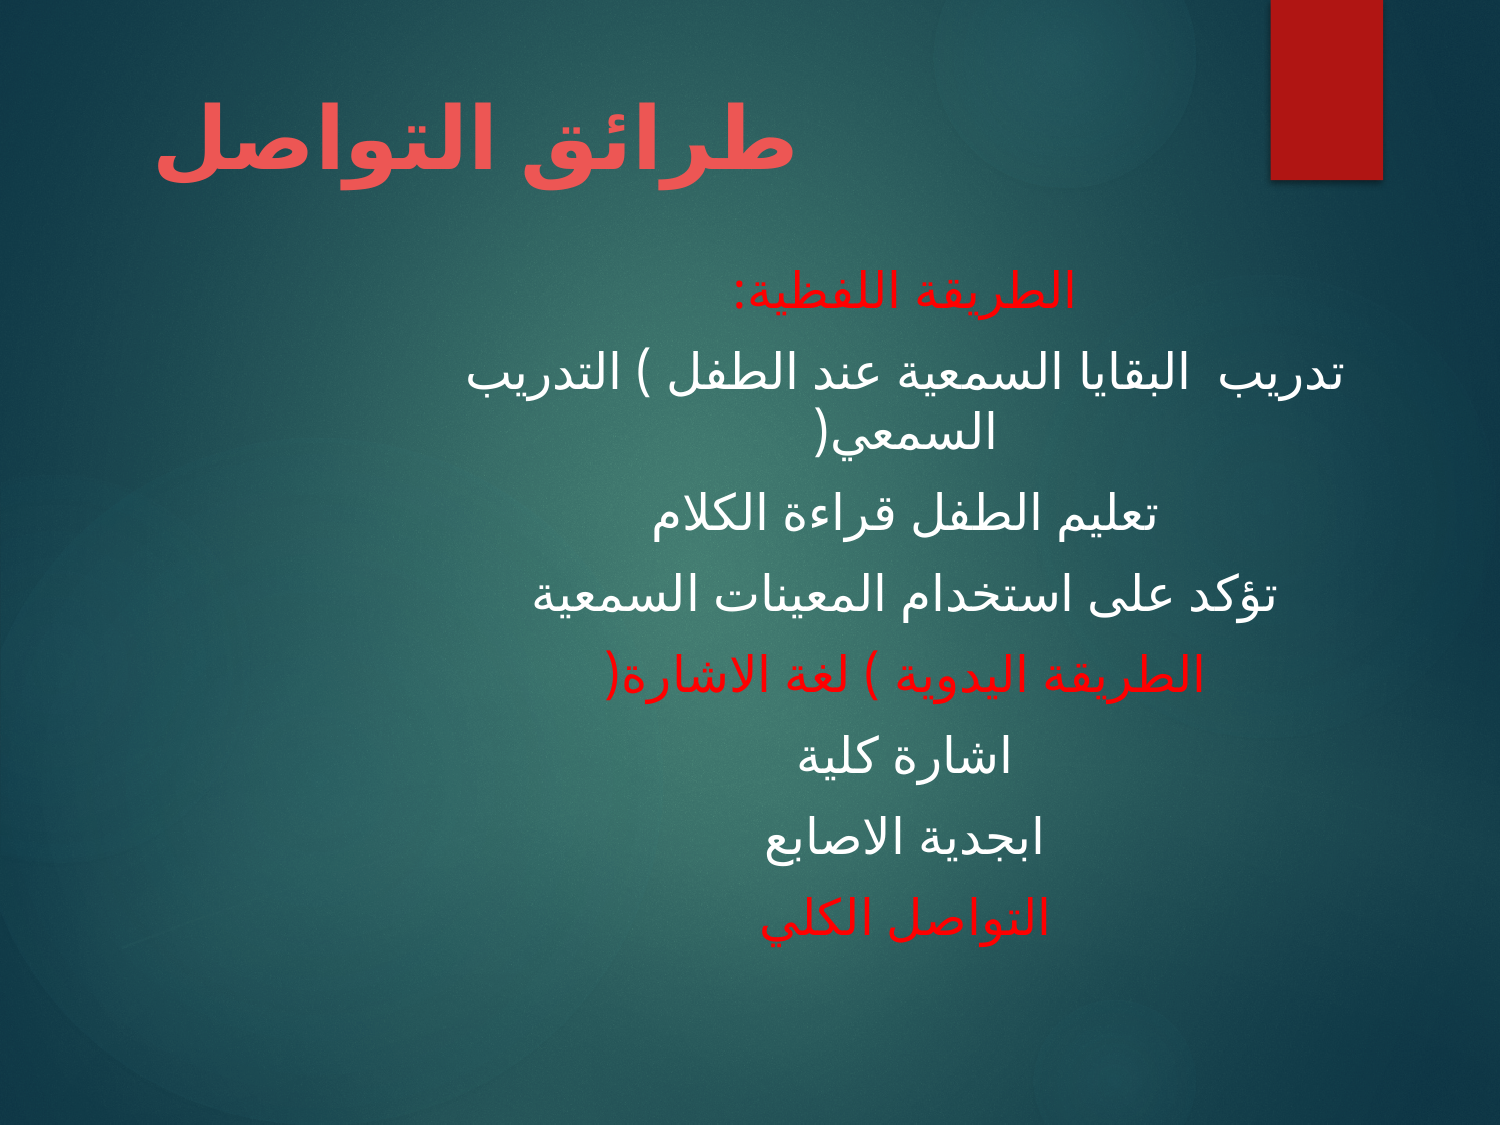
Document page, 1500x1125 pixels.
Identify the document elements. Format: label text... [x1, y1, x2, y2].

title طرائق التواصل [79, 74, 1237, 304]
list الطريقة اللفظية: تدريب البقايا السمعية عند الطفل ) التدريب السمعي( تعليم الطفل قراءة الكلام تؤكد على استخدام المعينات السمعية الطريقة اليدوية ) لغة الاشارة( اشارة كلية ابجدية الاصابع التواصل الكلي [354, 251, 1456, 1069]
